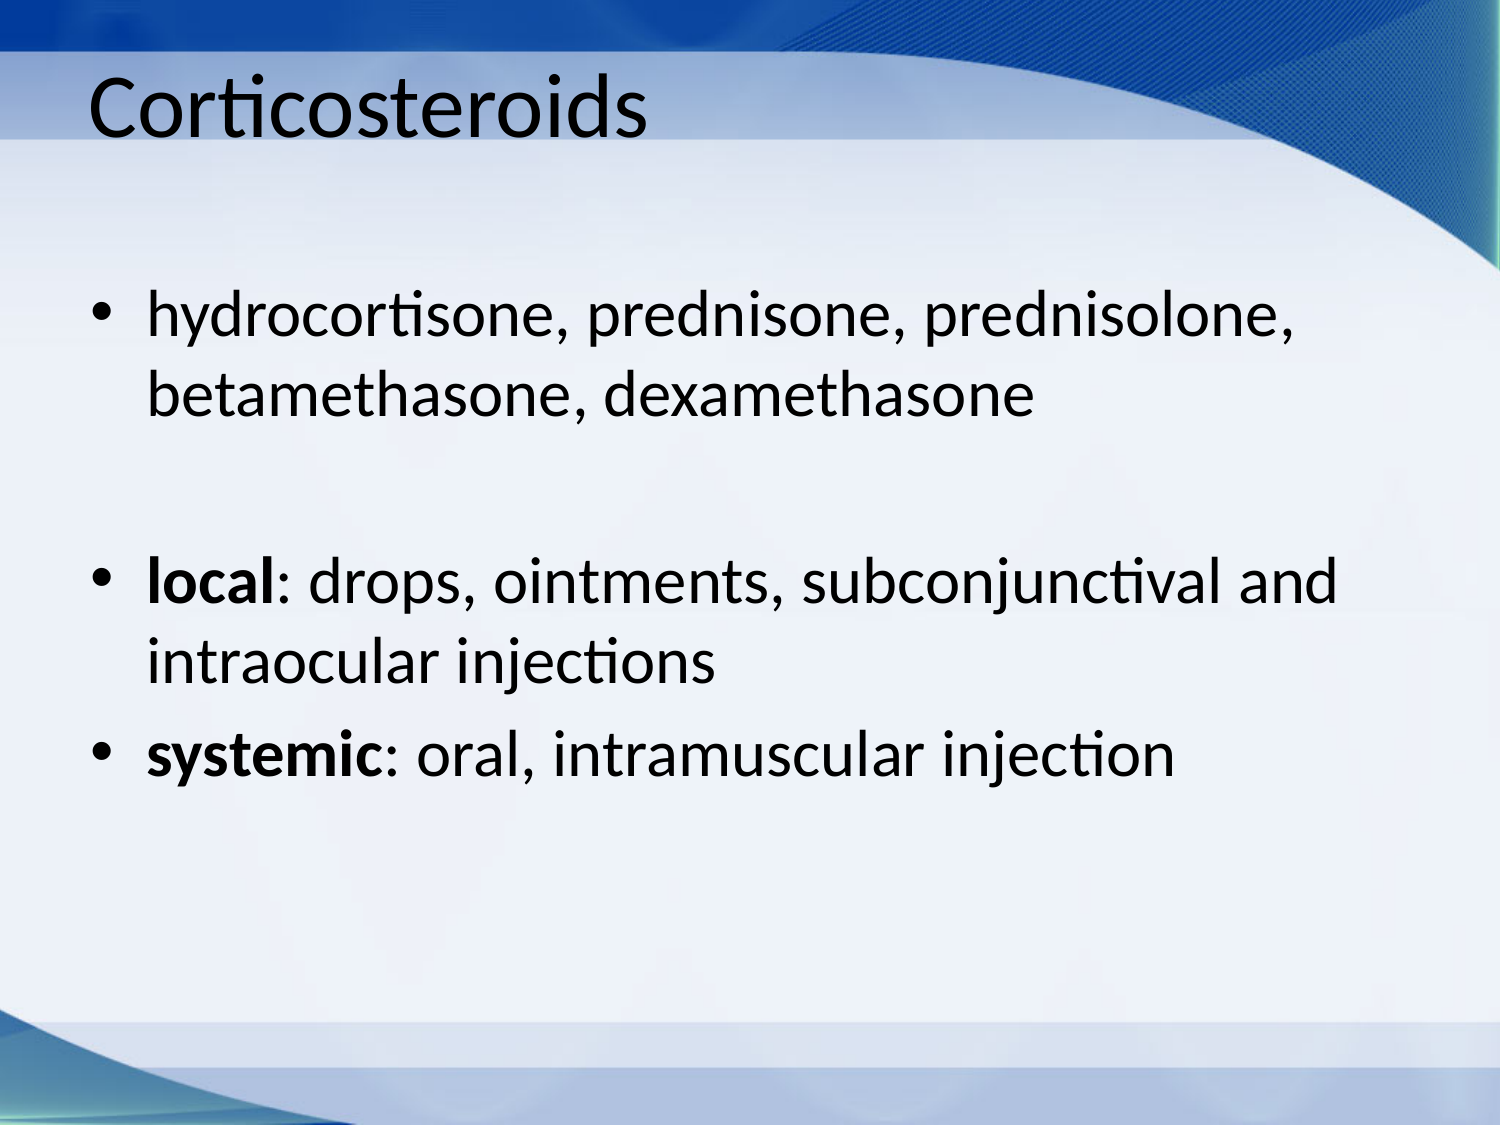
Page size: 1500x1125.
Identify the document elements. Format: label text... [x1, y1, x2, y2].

picture [0, 0, 1500, 1125]
title Corticosteroids [73, 7, 1424, 195]
list hydrocortisone, prednisone, prednisolone, betamethasone, dexamethasone local: drops, ointments, subconjunctival and intraocular injections systemic: oral, intramuscular injection [75, 262, 1425, 1005]
